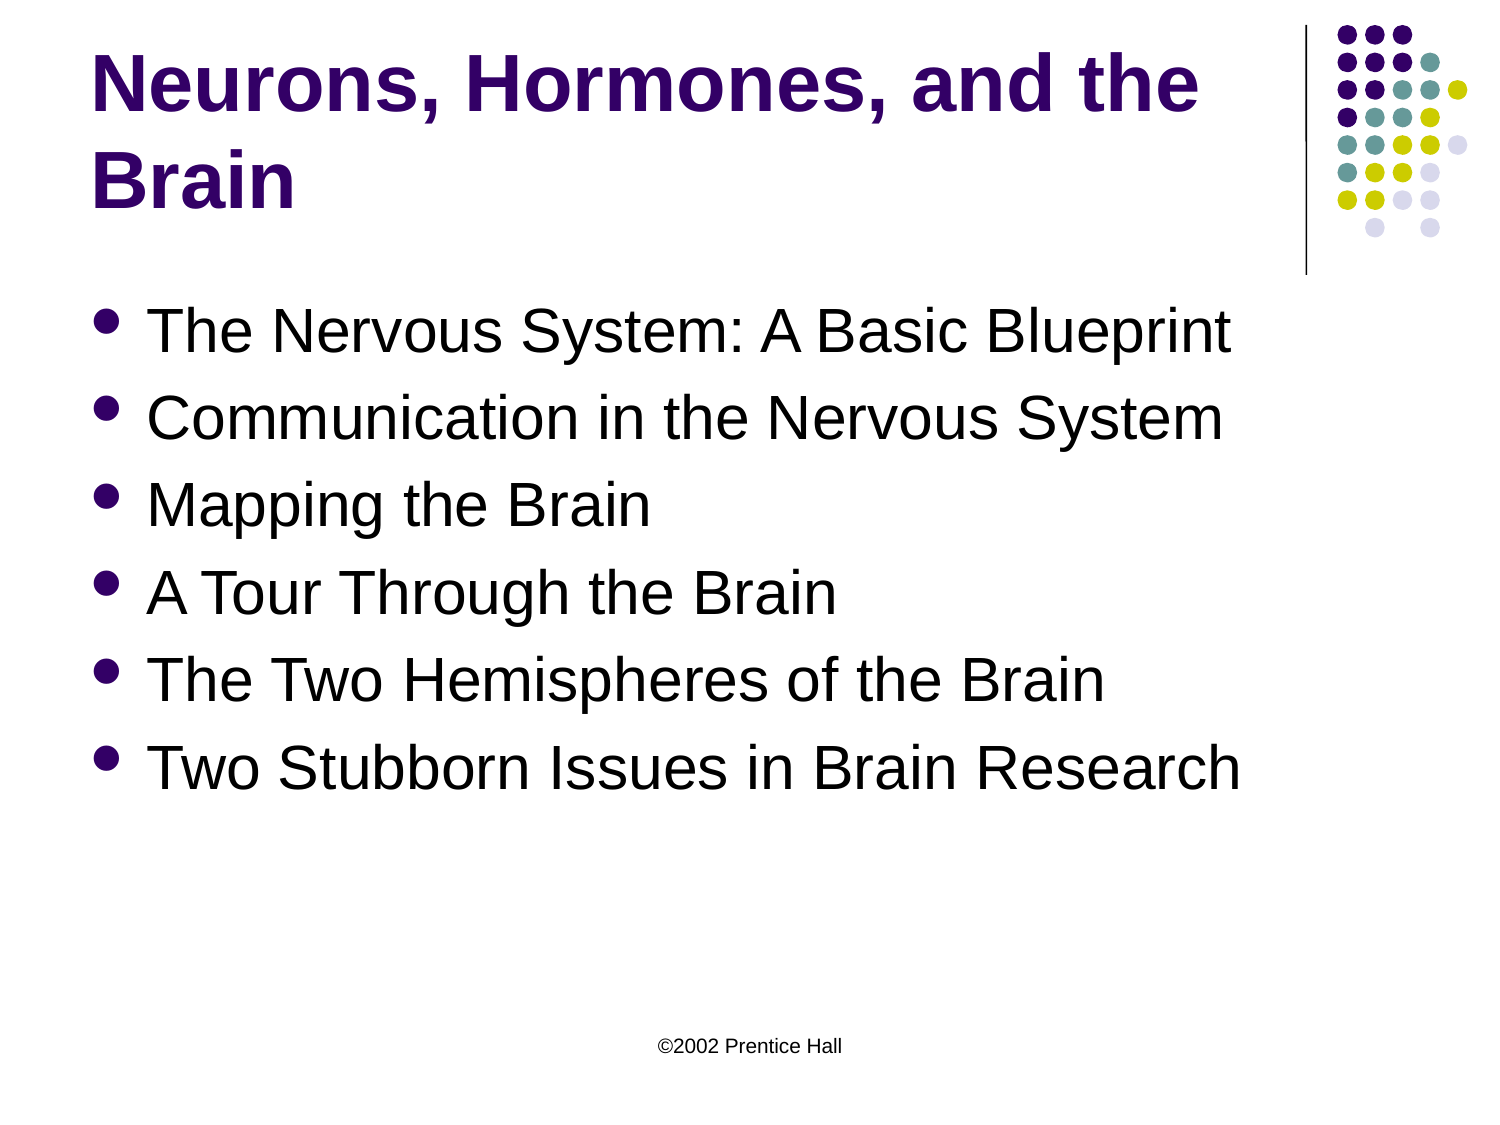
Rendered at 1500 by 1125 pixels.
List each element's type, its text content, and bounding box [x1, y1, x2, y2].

list The Nervous System: A Basic Blueprint Communication in the Nervous System Mapping the Brain A Tour Through the Brain The Two Hemispheres of the Brain Two Stubborn Issues in Brain Research [75, 282, 1425, 1006]
title Neurons, Hormones, and the Brain [75, 20, 1313, 233]
footer ©2002 Prentice Hall [512, 1025, 988, 1100]
